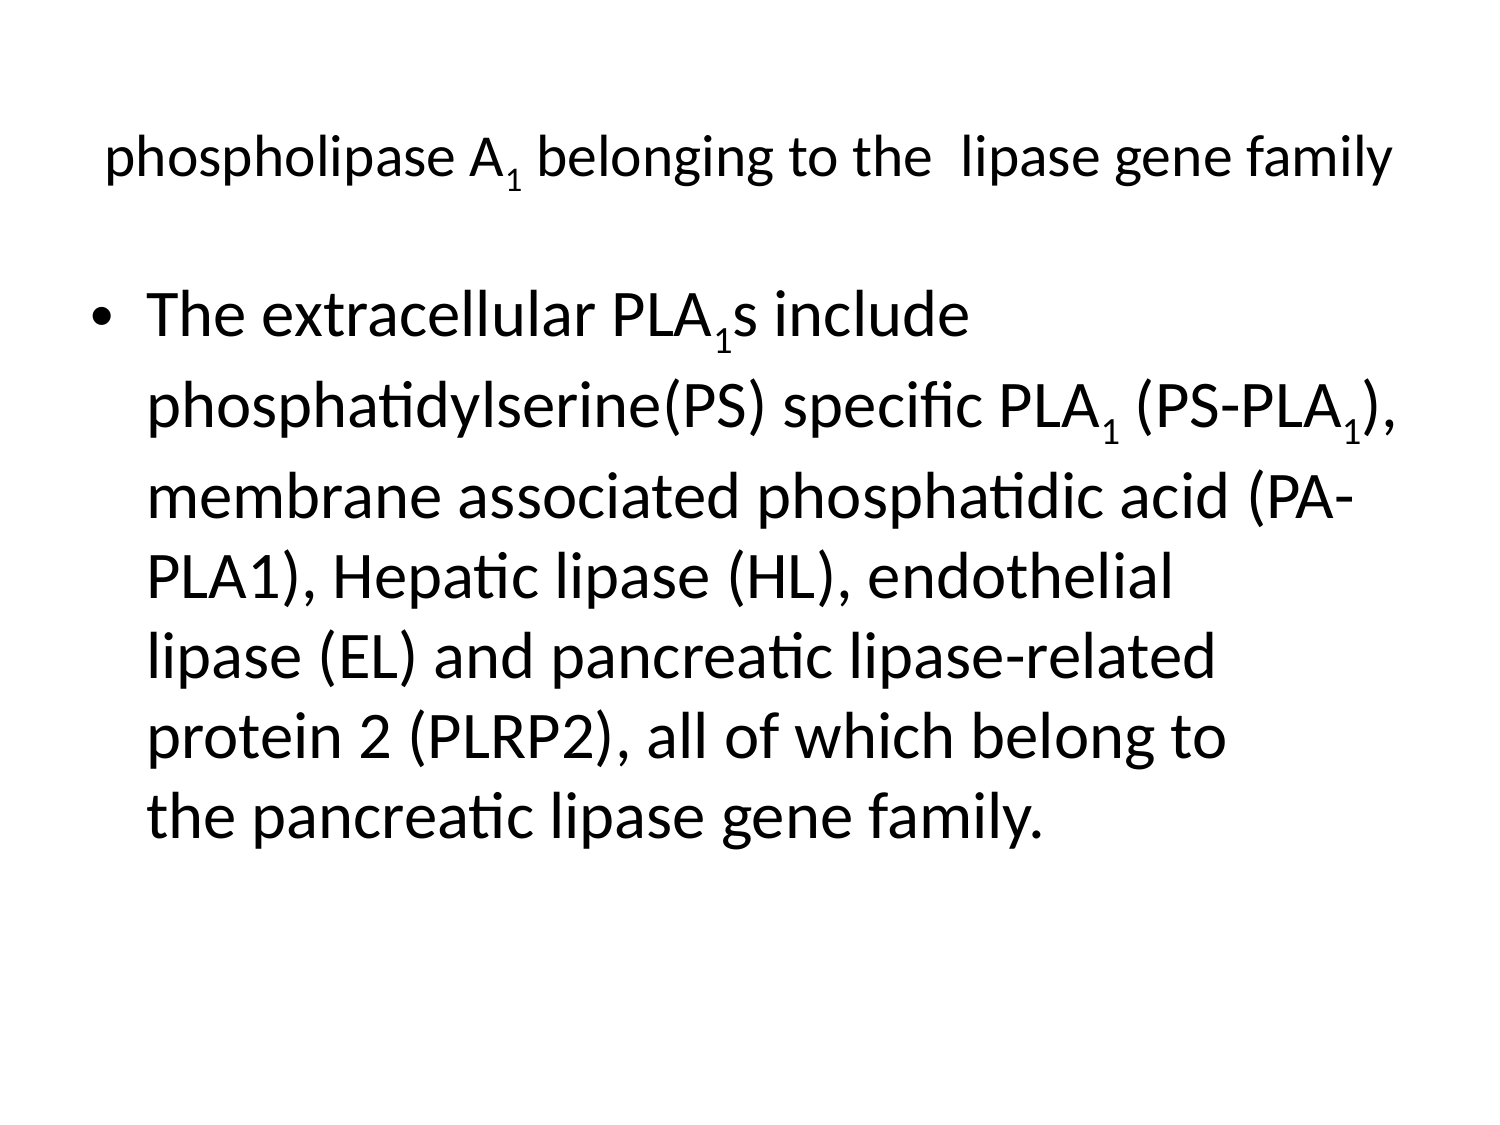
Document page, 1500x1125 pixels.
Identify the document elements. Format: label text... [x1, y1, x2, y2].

list The extracellular PLA1s include phosphatidylserine(PS) specific PLA1 (PS-PLA1), membrane associated phosphatidic acid (PA-PLA1), Hepatic lipase (HL), endothelial lipase (EL) and pancreatic lipase-related protein 2 (PLRP2), all of which belong to the pancreatic lipase gene family. [75, 262, 1425, 1005]
title phospholipase A1 belonging to the lipase gene family [75, 99, 1425, 262]
